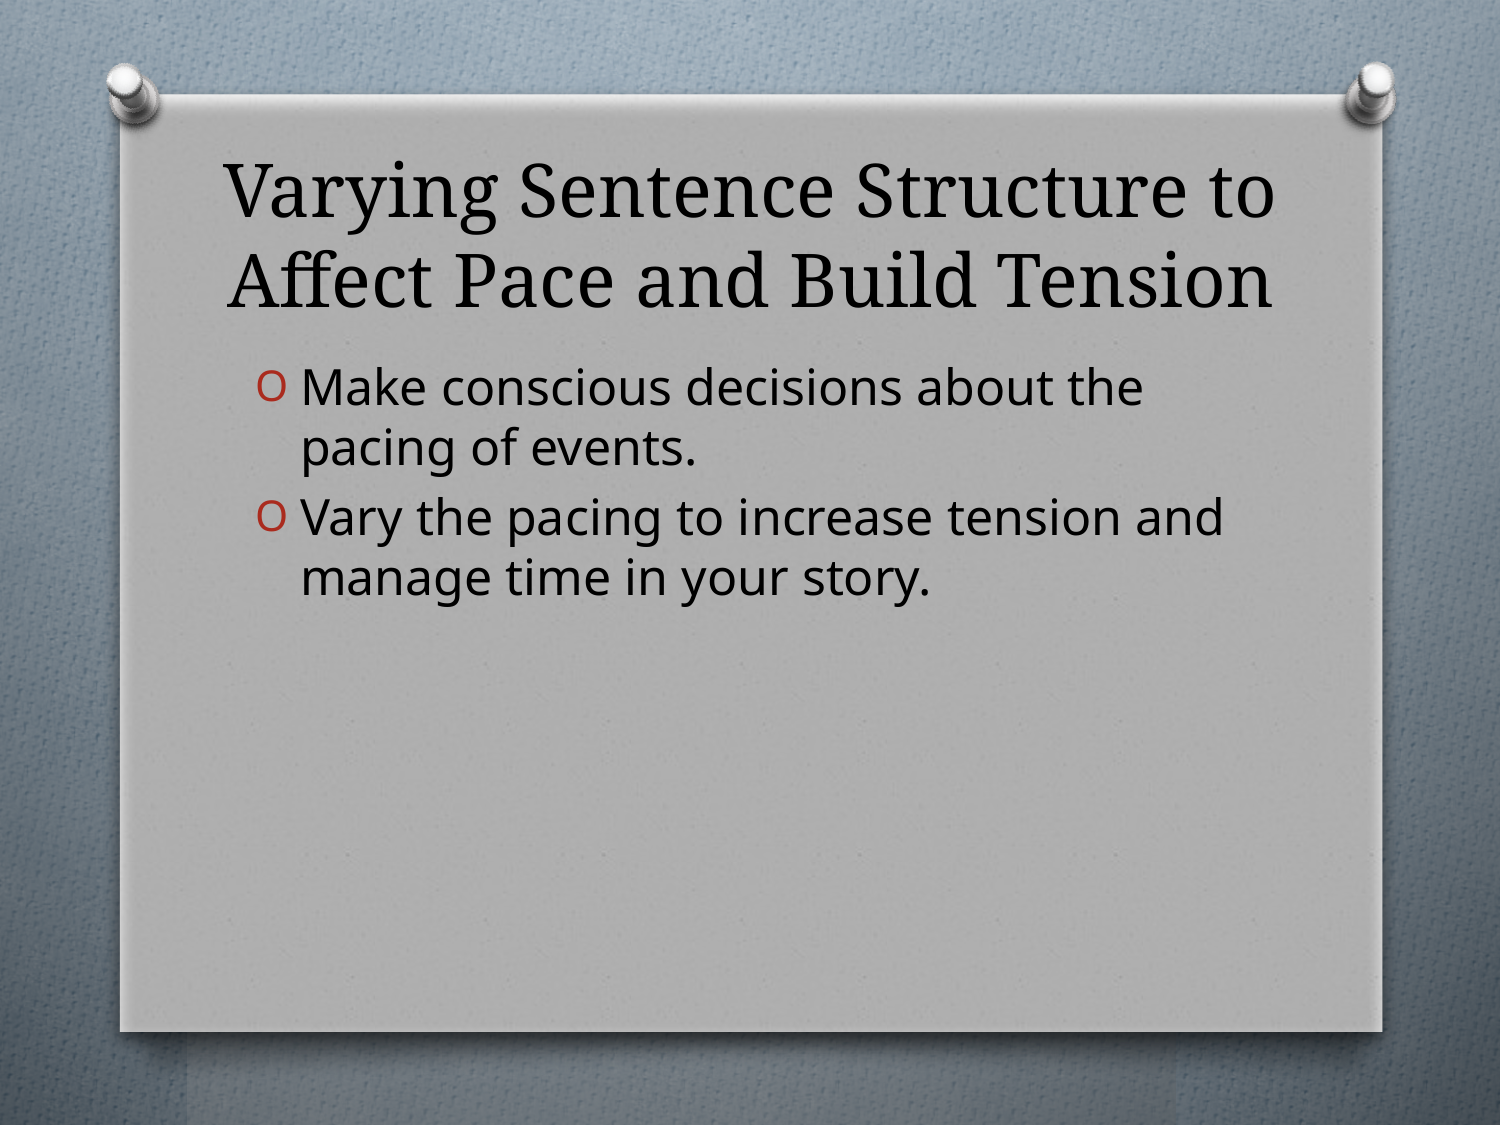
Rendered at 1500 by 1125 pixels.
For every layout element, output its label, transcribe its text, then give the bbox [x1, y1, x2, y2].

picture [1317, 35, 1439, 156]
list Make conscious decisions about the pacing of events. Vary the pacing to increase tension and manage time in your story. [240, 347, 1257, 939]
picture [75, 29, 198, 153]
title Varying Sentence Structure to Affect Pace and Build Tension [179, 134, 1323, 332]
